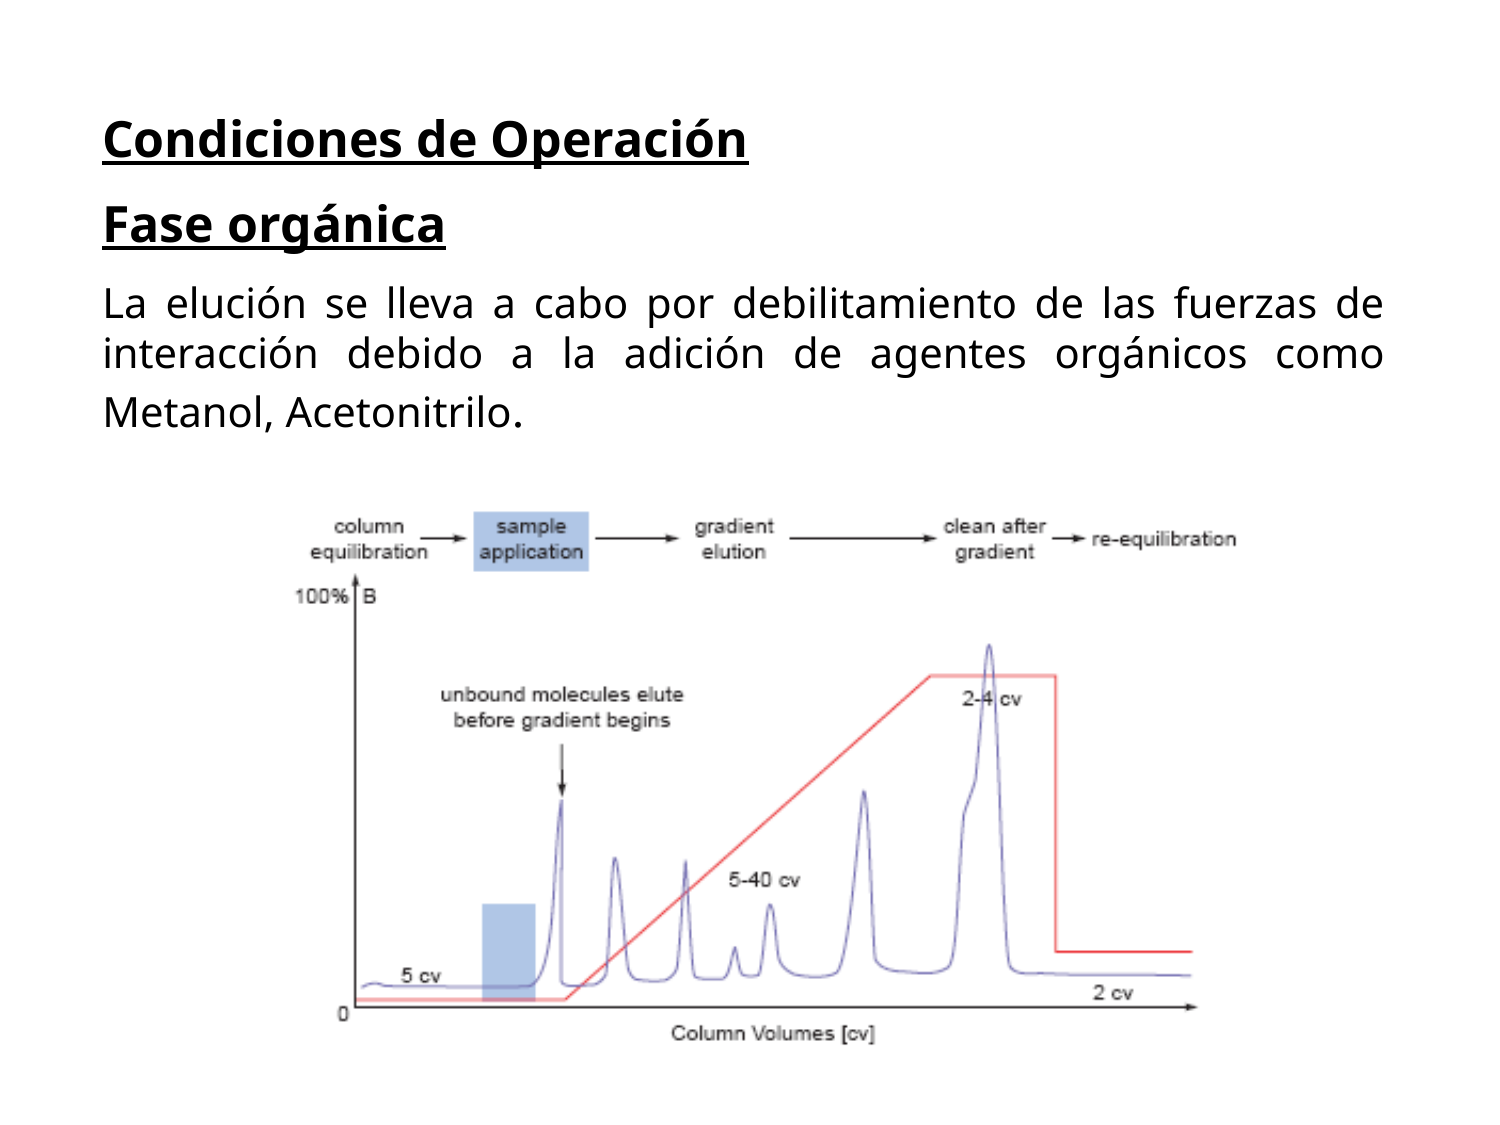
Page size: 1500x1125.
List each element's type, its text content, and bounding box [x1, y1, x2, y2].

picture [265, 491, 1294, 1058]
text_box Condiciones de Operación Fase orgánica La elución se lleva a cabo por debilitamiento de las fuerzas de interacción debido a la adición de agentes orgánicos como Metanol, Acetonitrilo. [87, 99, 1400, 445]
